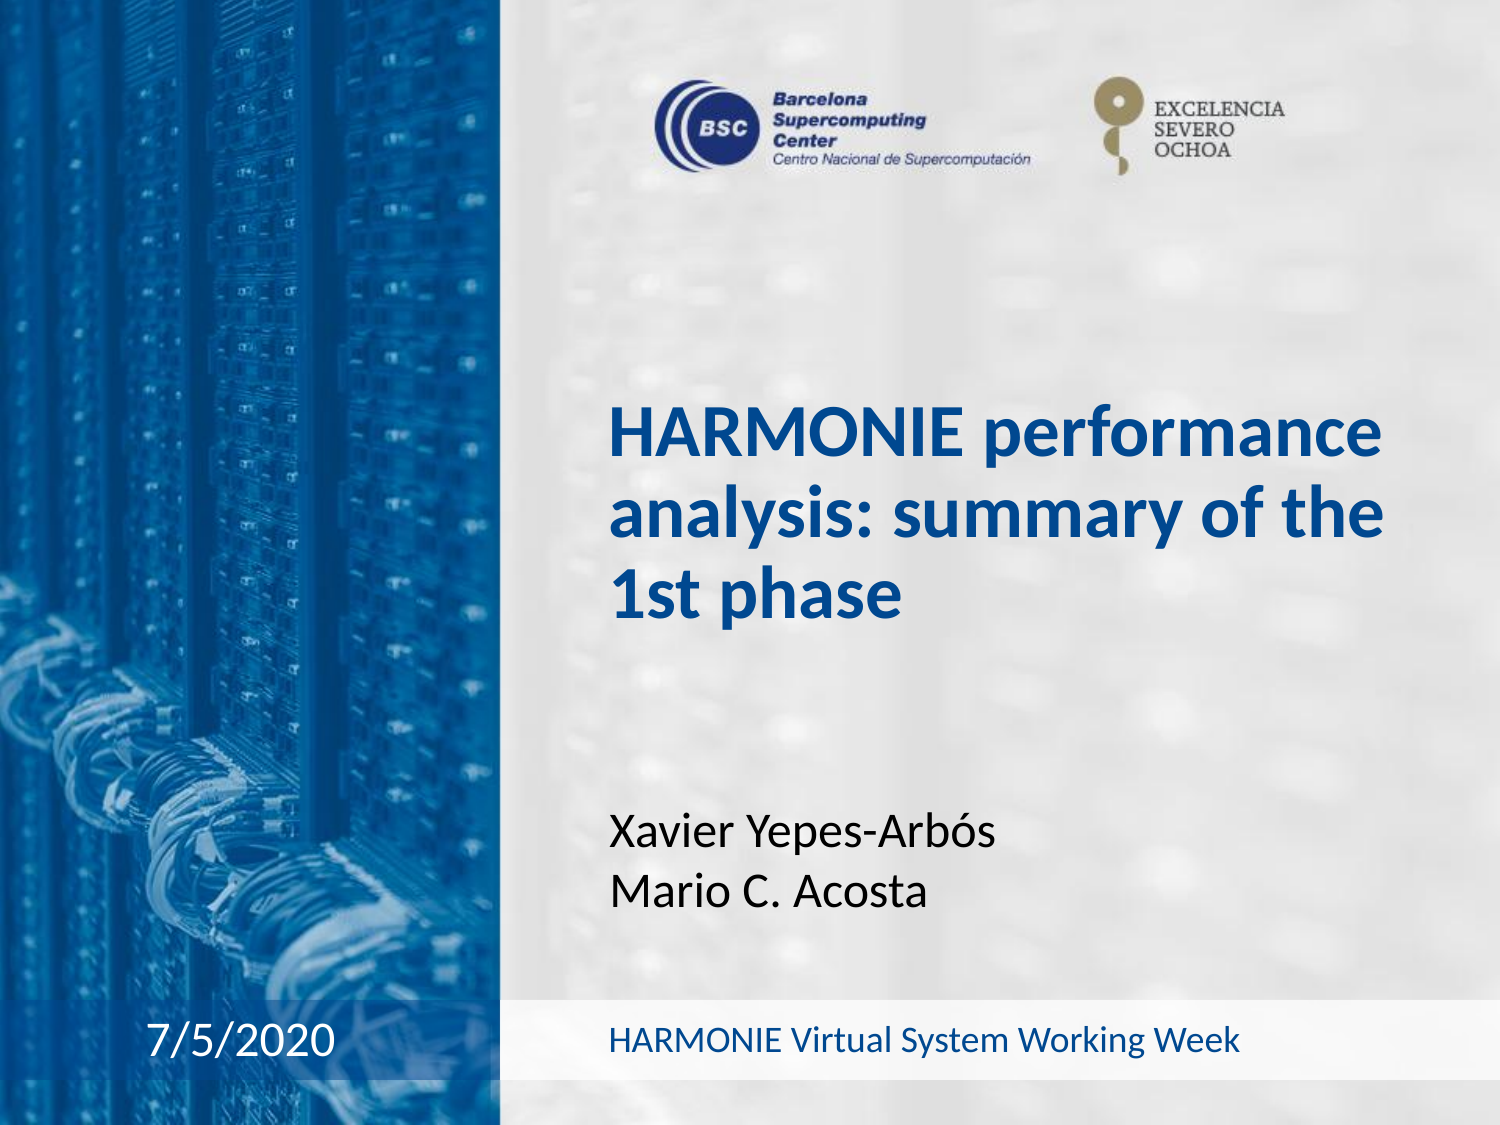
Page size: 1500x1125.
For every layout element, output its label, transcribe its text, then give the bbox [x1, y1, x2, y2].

picture [0, 0, 1500, 1125]
list 7/5/2020 [40, 999, 441, 1080]
title HARMONIE performance analysis: summary of the 1st phase [593, 267, 1468, 760]
list HARMONIE Virtual System Working Week [593, 999, 1418, 1080]
text_box Xavier Yepes-Arbós Mario C. Acosta [594, 759, 1419, 955]
